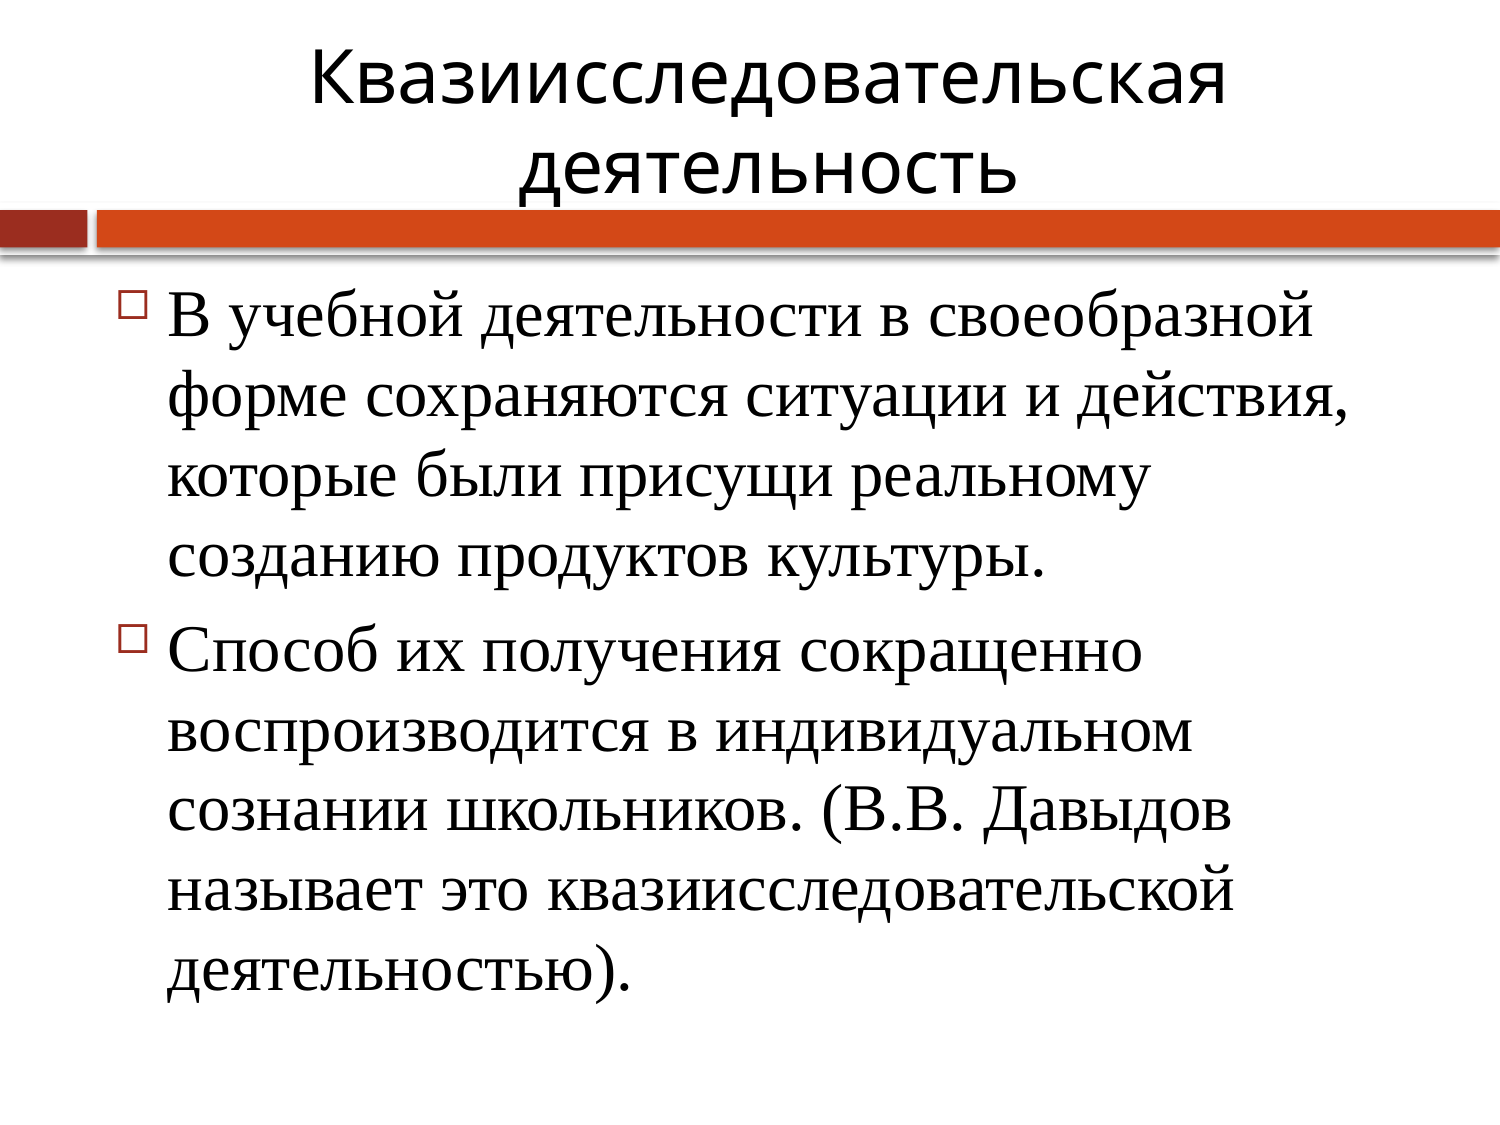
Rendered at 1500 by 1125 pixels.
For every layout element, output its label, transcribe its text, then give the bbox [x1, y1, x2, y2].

list В учебной деятельности в своеобразной форме сохраняются ситуации и действия, которые были присущи реальному созданию продуктов культуры. Способ их получения сокращенно воспроизводится в индивидуальном сознании школьников. (В.В. Давыдов называет это квазиисследовательской деятельностью). [100, 262, 1438, 1005]
title Квазиисследовательская деятельность [100, 37, 1438, 200]
